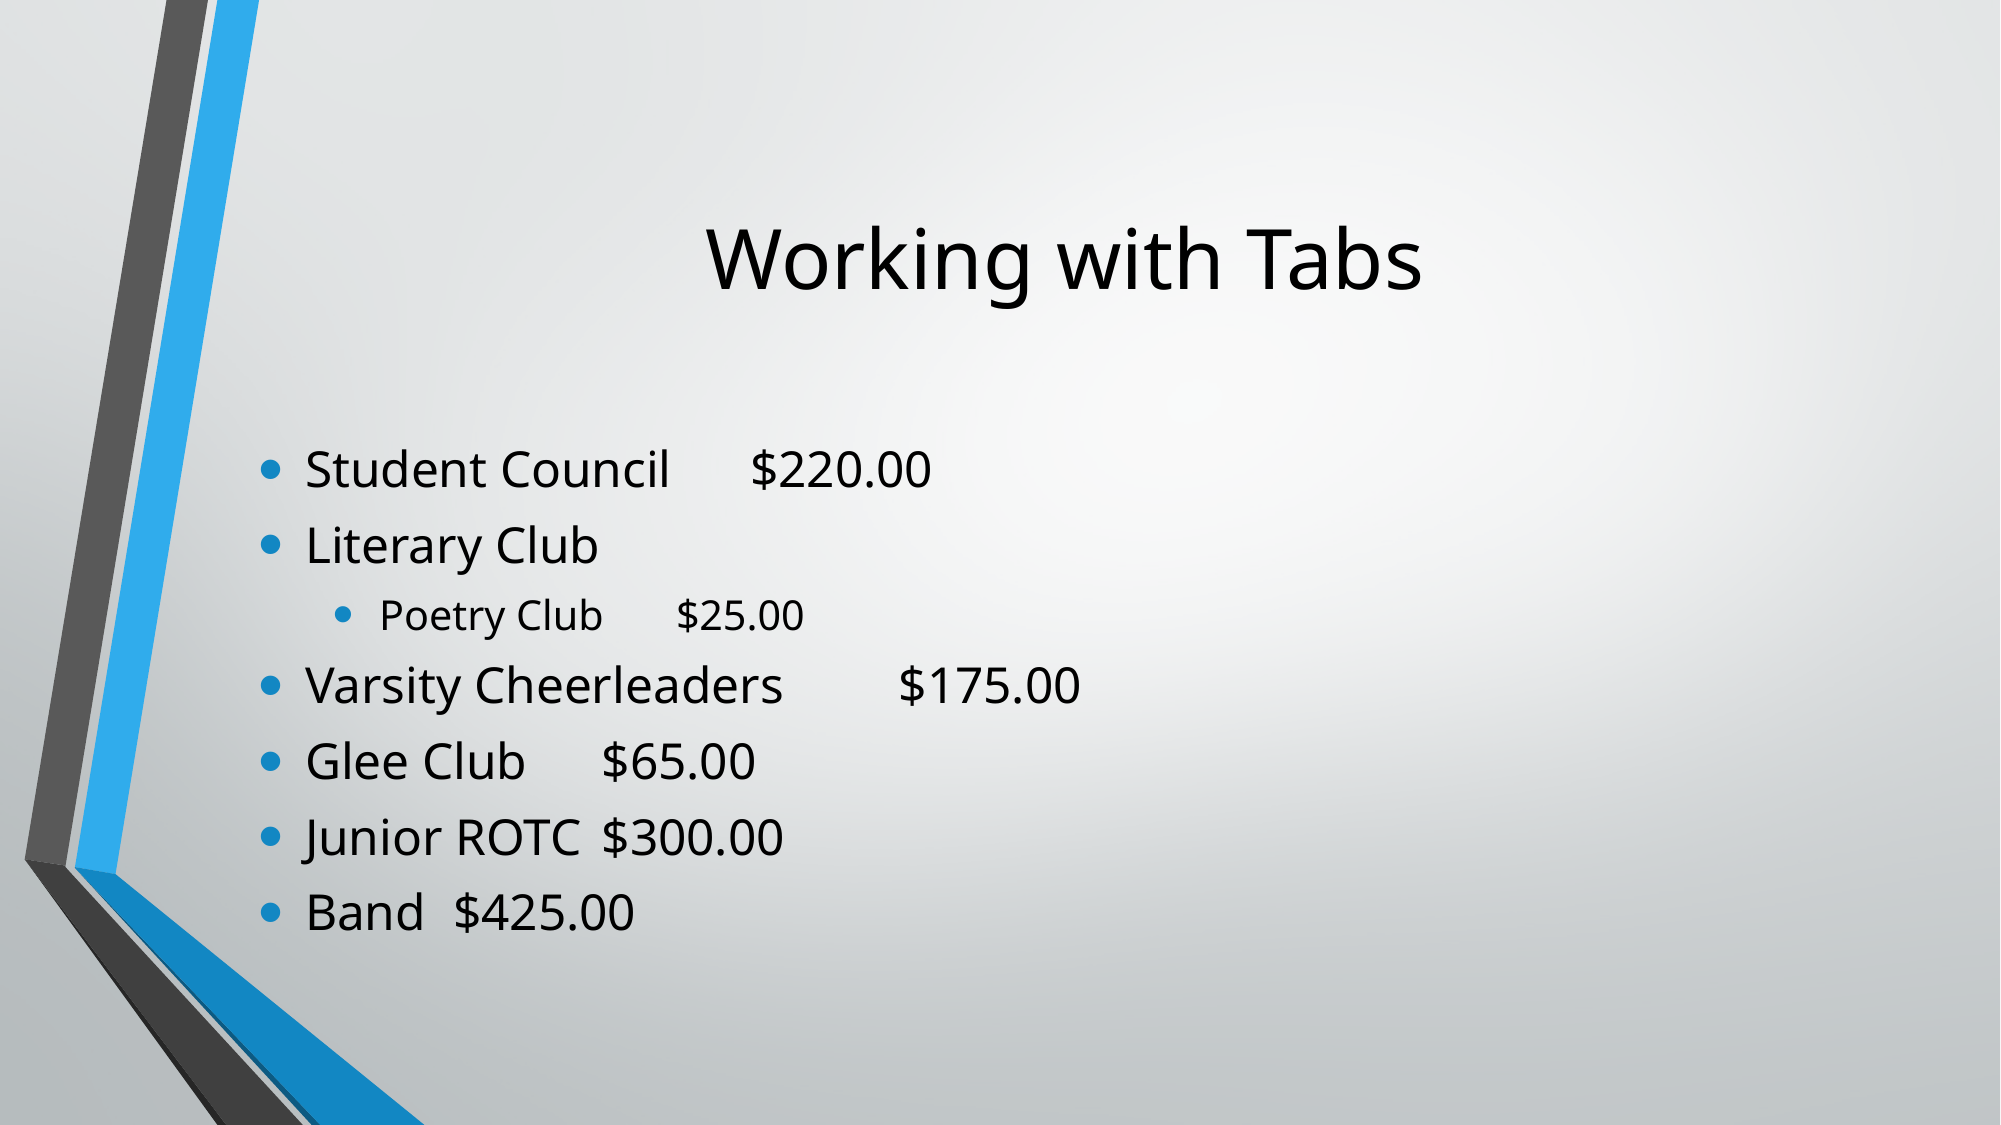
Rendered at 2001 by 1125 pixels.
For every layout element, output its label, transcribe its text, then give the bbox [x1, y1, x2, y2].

list Student Council $220.00 Literary Club Poetry Club $25.00 Varsity Cheerleaders $175.00 Glee Club $65.00 Junior ROTC $300.00 Band $425.00 [243, 437, 1887, 950]
title Working with Tabs [243, 112, 1887, 400]
